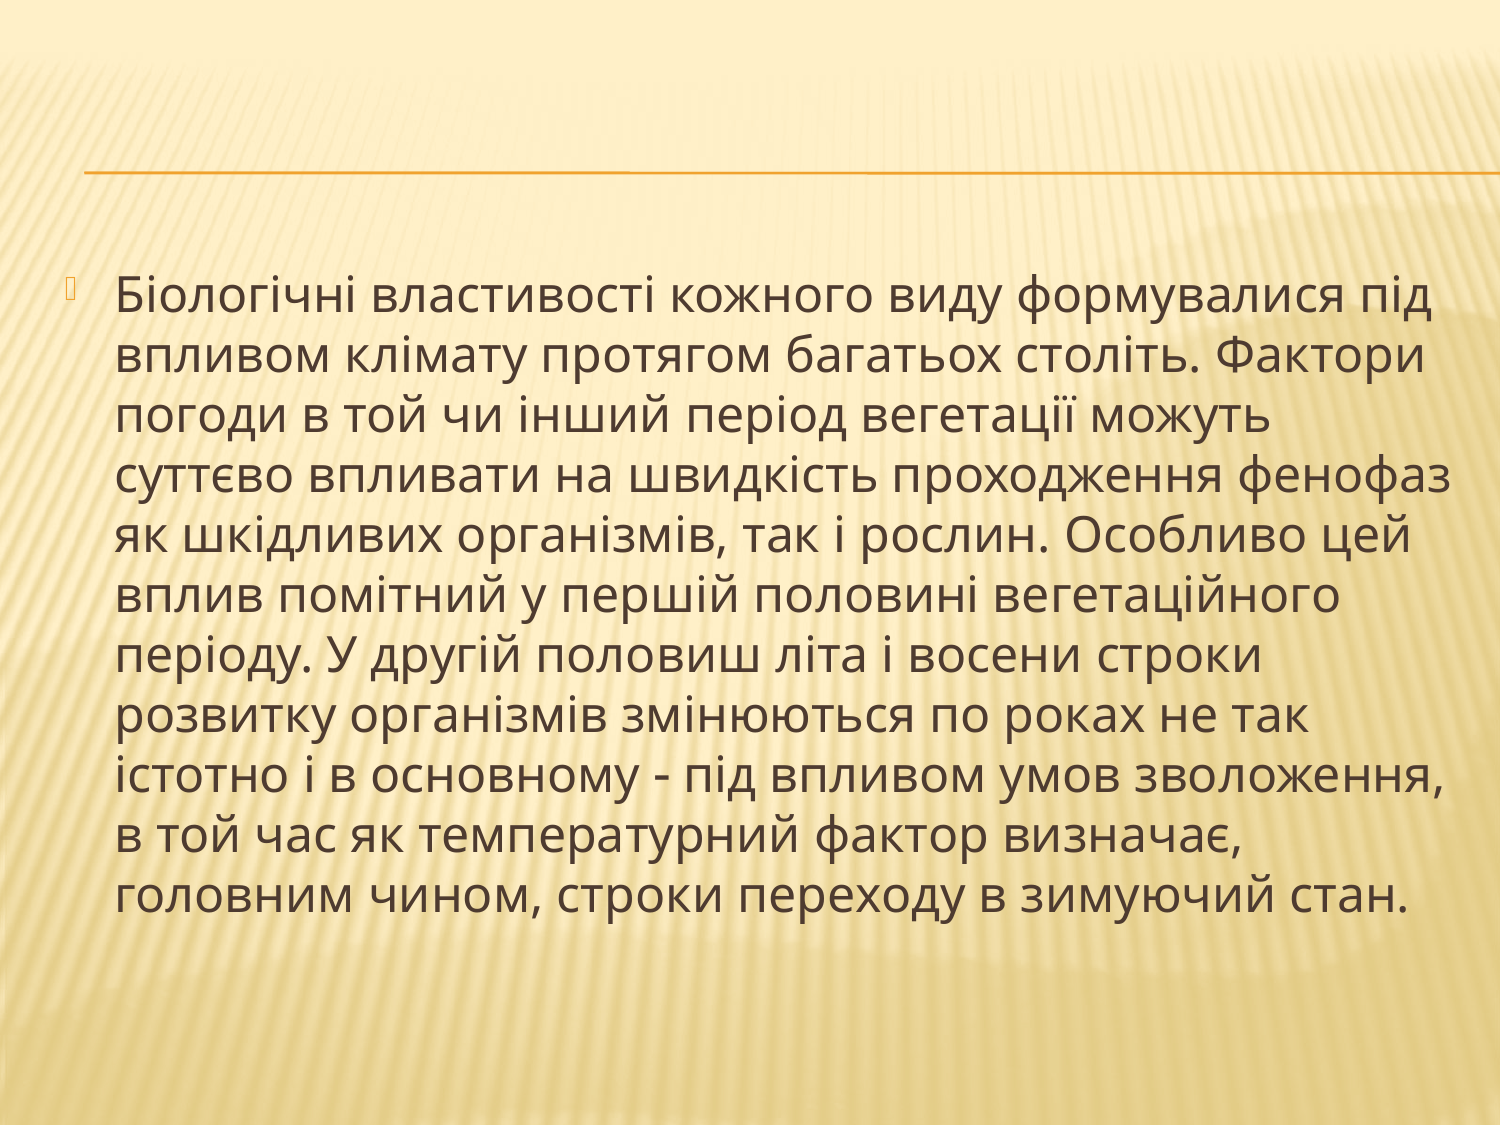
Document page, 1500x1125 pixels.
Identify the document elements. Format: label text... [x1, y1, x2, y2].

list Біологічні властивості кожного виду формувалися під впливом клімату протягом багатьох століть. Фактори погоди в той чи інший період вегетації можуть суттєво впливати на швидкість проходження фенофаз як шкідливих організмів, так і рослин. Особливо цей вплив помітний у першій половині вегетаційного періоду. У другій половиш літа і восени строки розвитку організмів змінюються по роках не так істотно і в основному  під впливом умов зволоження, в той час як температурний фактор визначає, головним чином, строки переходу в зимуючий стан. [50, 254, 1475, 998]
